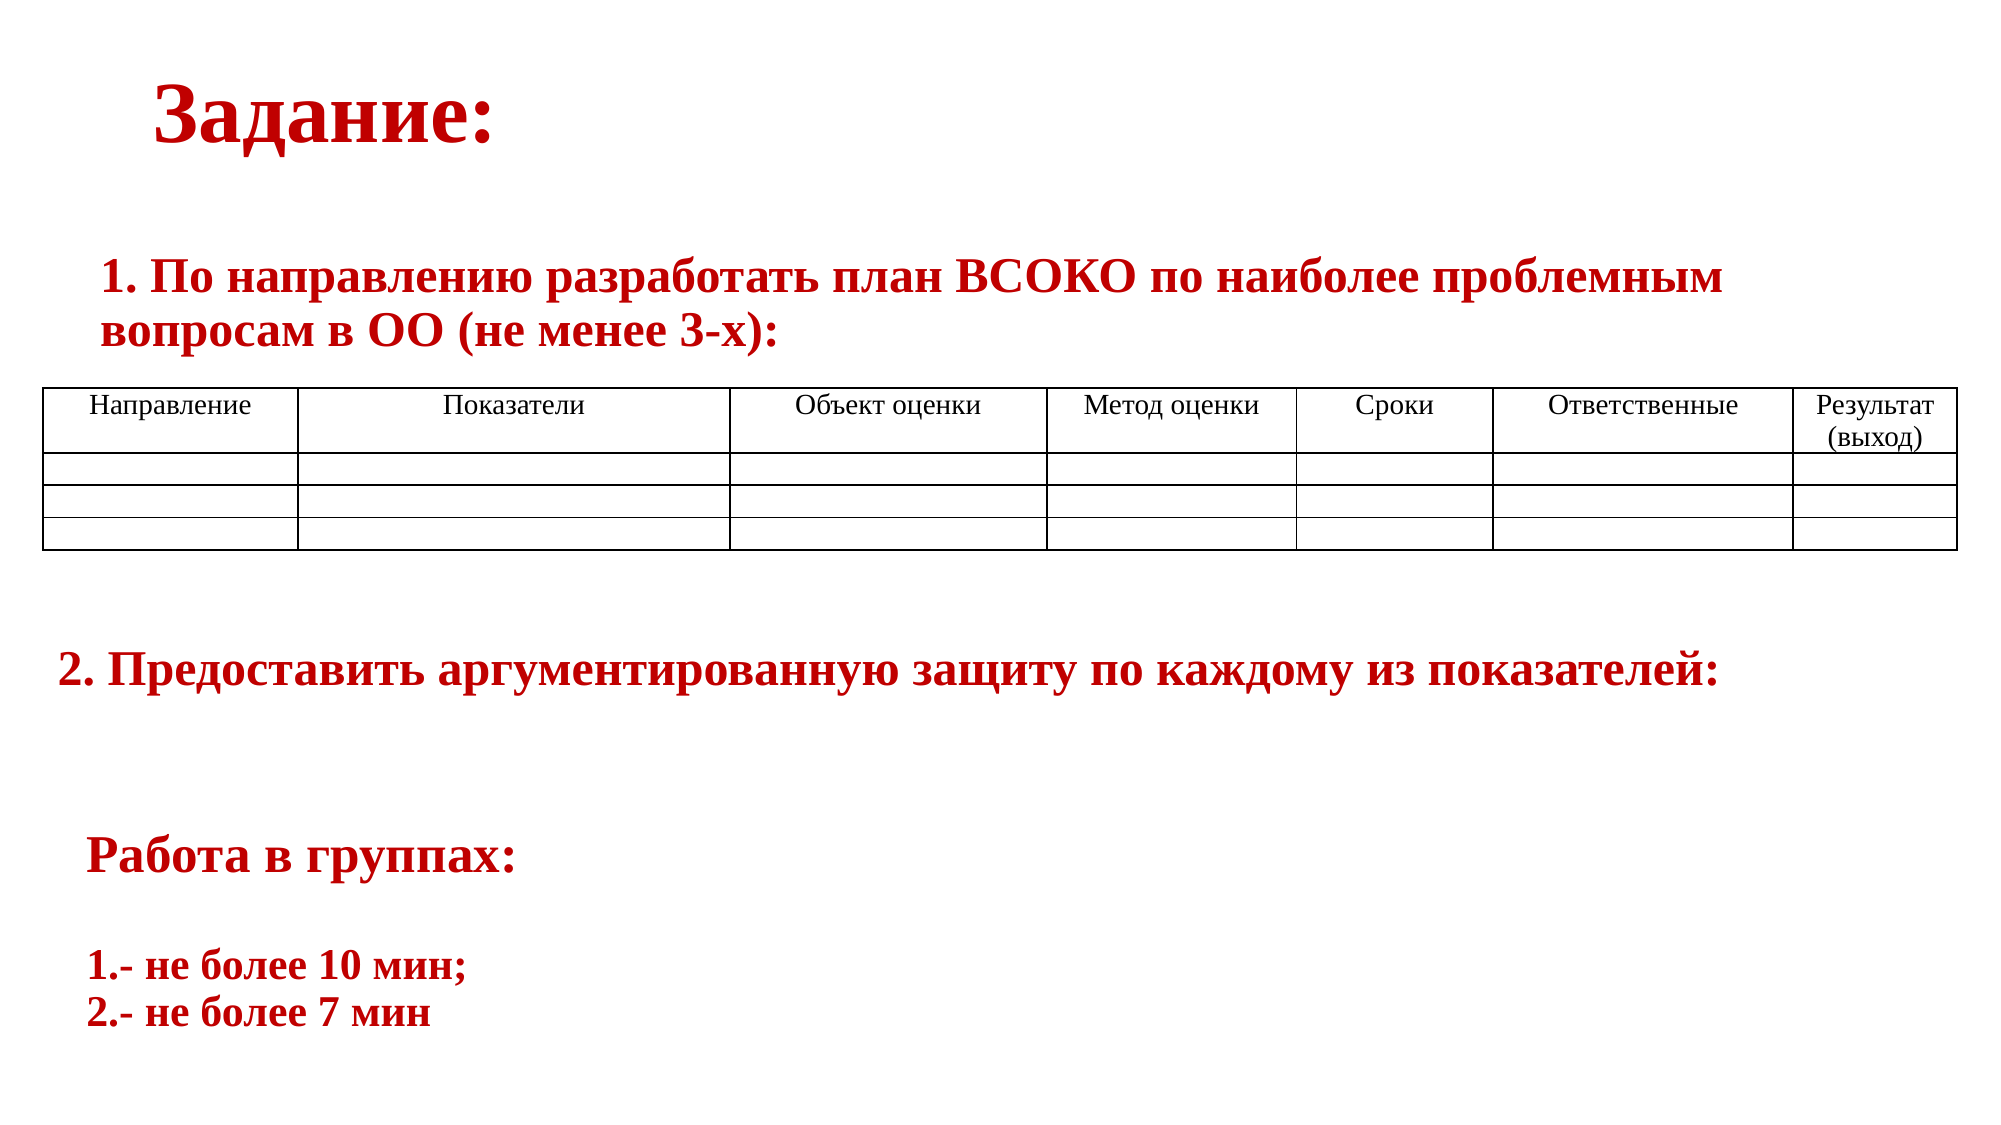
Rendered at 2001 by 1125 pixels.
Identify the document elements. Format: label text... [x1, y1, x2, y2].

table_cell [1048, 486, 1296, 517]
table_cell [1794, 518, 1956, 549]
table_cell [731, 486, 1046, 517]
table_cell [1494, 454, 1792, 484]
table_cell [1794, 454, 1956, 484]
text_box Работа в группах: 1.- не более 10 мин; 2.- не более 7 мин [71, 819, 743, 1044]
table_cell [731, 454, 1046, 484]
text_box 1. По направлению разработать план ВСОКО по наиболее проблемным вопросам в ОО (не менее 3-х): [85, 248, 1958, 358]
text_box 2. Предоставить аргументированную защиту по каждому из показателей: [42, 614, 1915, 725]
title Задание: [137, 59, 1863, 170]
table_cell [1297, 454, 1492, 484]
table_cell [44, 486, 297, 517]
table_cell [299, 454, 729, 484]
table_header Метод оценки [1048, 389, 1296, 452]
table_header Результат (выход) [1794, 389, 1956, 452]
table_cell [1794, 486, 1956, 517]
table_cell [1494, 486, 1792, 517]
table_cell [1048, 454, 1296, 484]
table_header Показатели [299, 389, 729, 452]
table_cell [1297, 486, 1492, 517]
table_cell [44, 454, 297, 484]
table_cell [299, 518, 729, 549]
table_cell [299, 486, 729, 517]
table_header Объект оценки [731, 389, 1046, 452]
table_cell [731, 518, 1046, 549]
table_cell [1048, 518, 1296, 549]
table_header Сроки [1297, 389, 1492, 452]
table_cell [1494, 518, 1792, 549]
table_header Направление [44, 389, 297, 452]
table_header Ответственные [1494, 389, 1792, 452]
table_cell [1297, 518, 1492, 549]
table_cell [44, 518, 297, 549]
